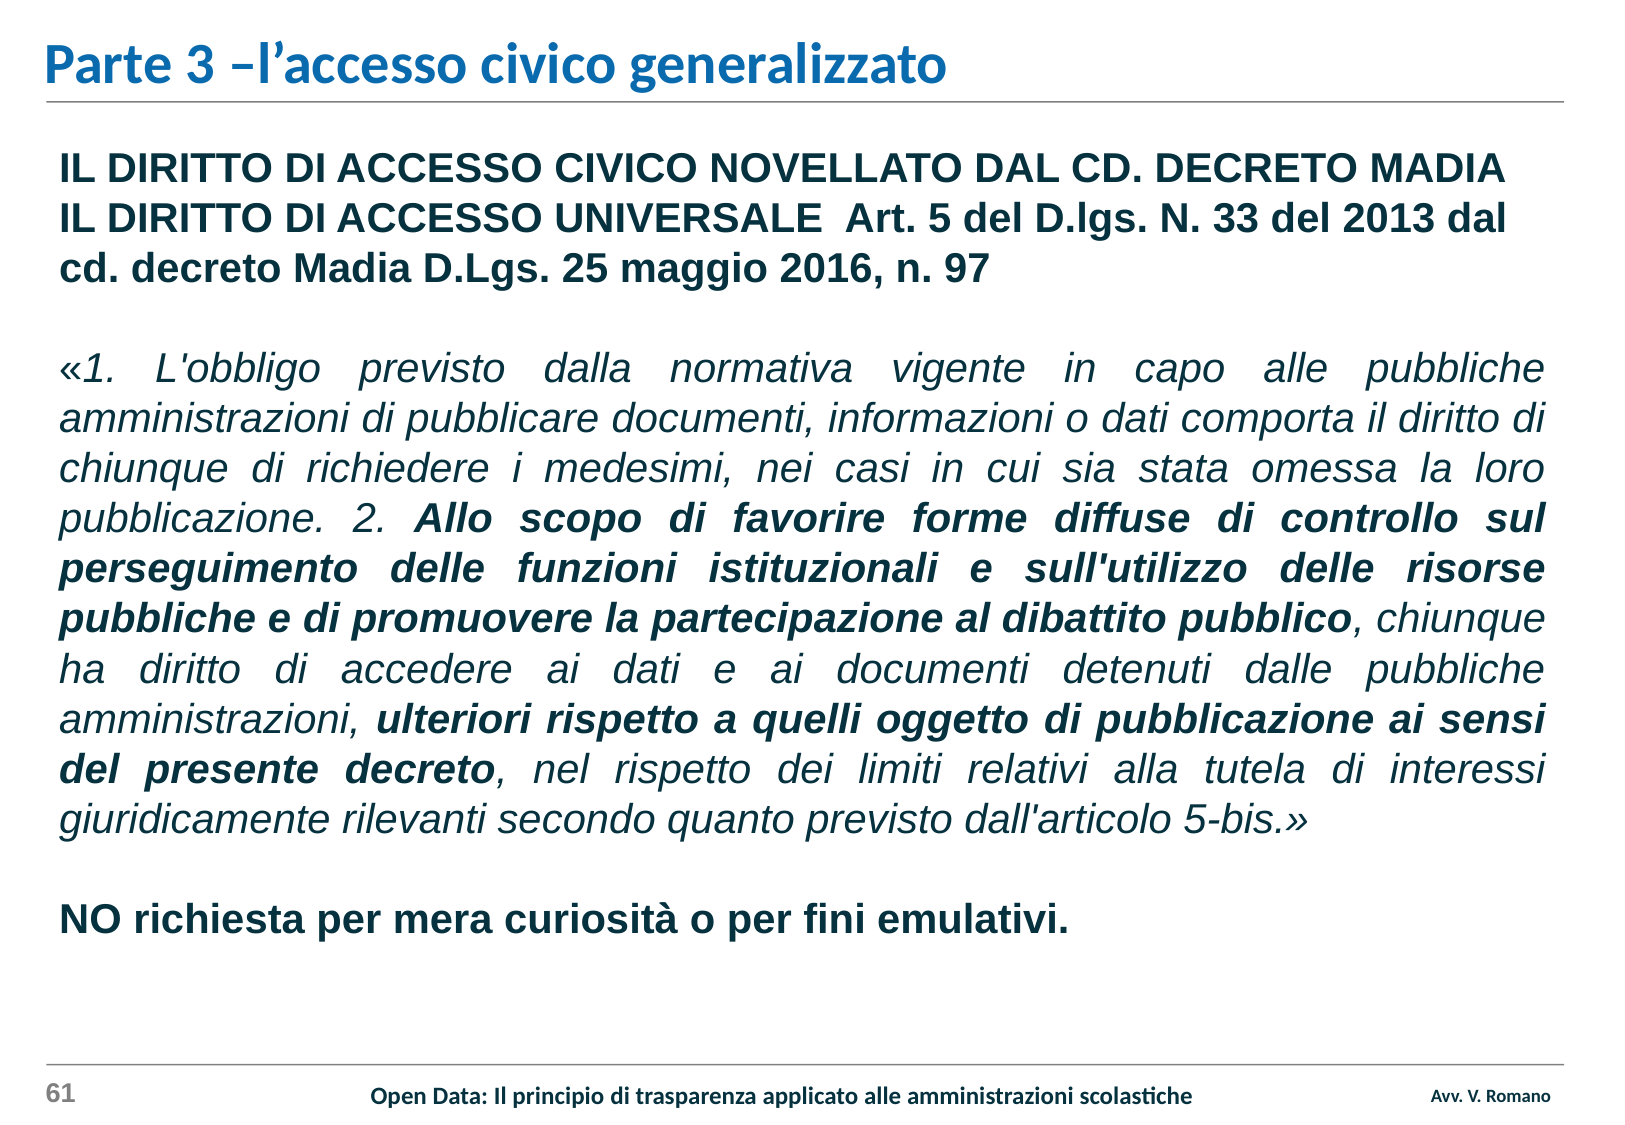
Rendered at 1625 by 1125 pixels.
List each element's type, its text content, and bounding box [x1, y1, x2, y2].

text_box Parte 3 –l’accesso civico generalizzato [44, 24, 1561, 91]
text_box IL DIRITTO DI ACCESSO CIVICO NOVELLATO DAL CD. DECRETO MADIA IL DIRITTO DI ACCESSO UNIVERSALE Art. 5 del D.lgs. N. 33 del 2013 dal cd. decreto Madia D.Lgs. 25 maggio 2016, n. 97 «1. L'obbligo previsto dalla normativa vigente in capo alle pubbliche amministrazioni di pubblicare documenti, informazioni o dati comporta il diritto di chiunque di richiedere i medesimi, nei casi in cui sia stata omessa la loro pubblicazione. 2. Allo scopo di favorire forme diffuse di controllo sul perseguimento delle funzioni istituzionali e sull'utilizzo delle risorse pubbliche e di promuovere la partecipazione al dibattito pubblico, chiunque ha diritto di accedere ai dati e ai documenti detenuti dalle pubbliche amministrazioni, ulteriori rispetto a quelli oggetto di pubblicazione ai sensi del presente decreto, nel rispetto dei limiti relativi alla tutela di interessi giuridicamente rilevanti secondo quanto previsto dall'articolo 5-bis.» NO richiesta per mera curiosità̀ o per fini emulativi. [44, 133, 1561, 1077]
